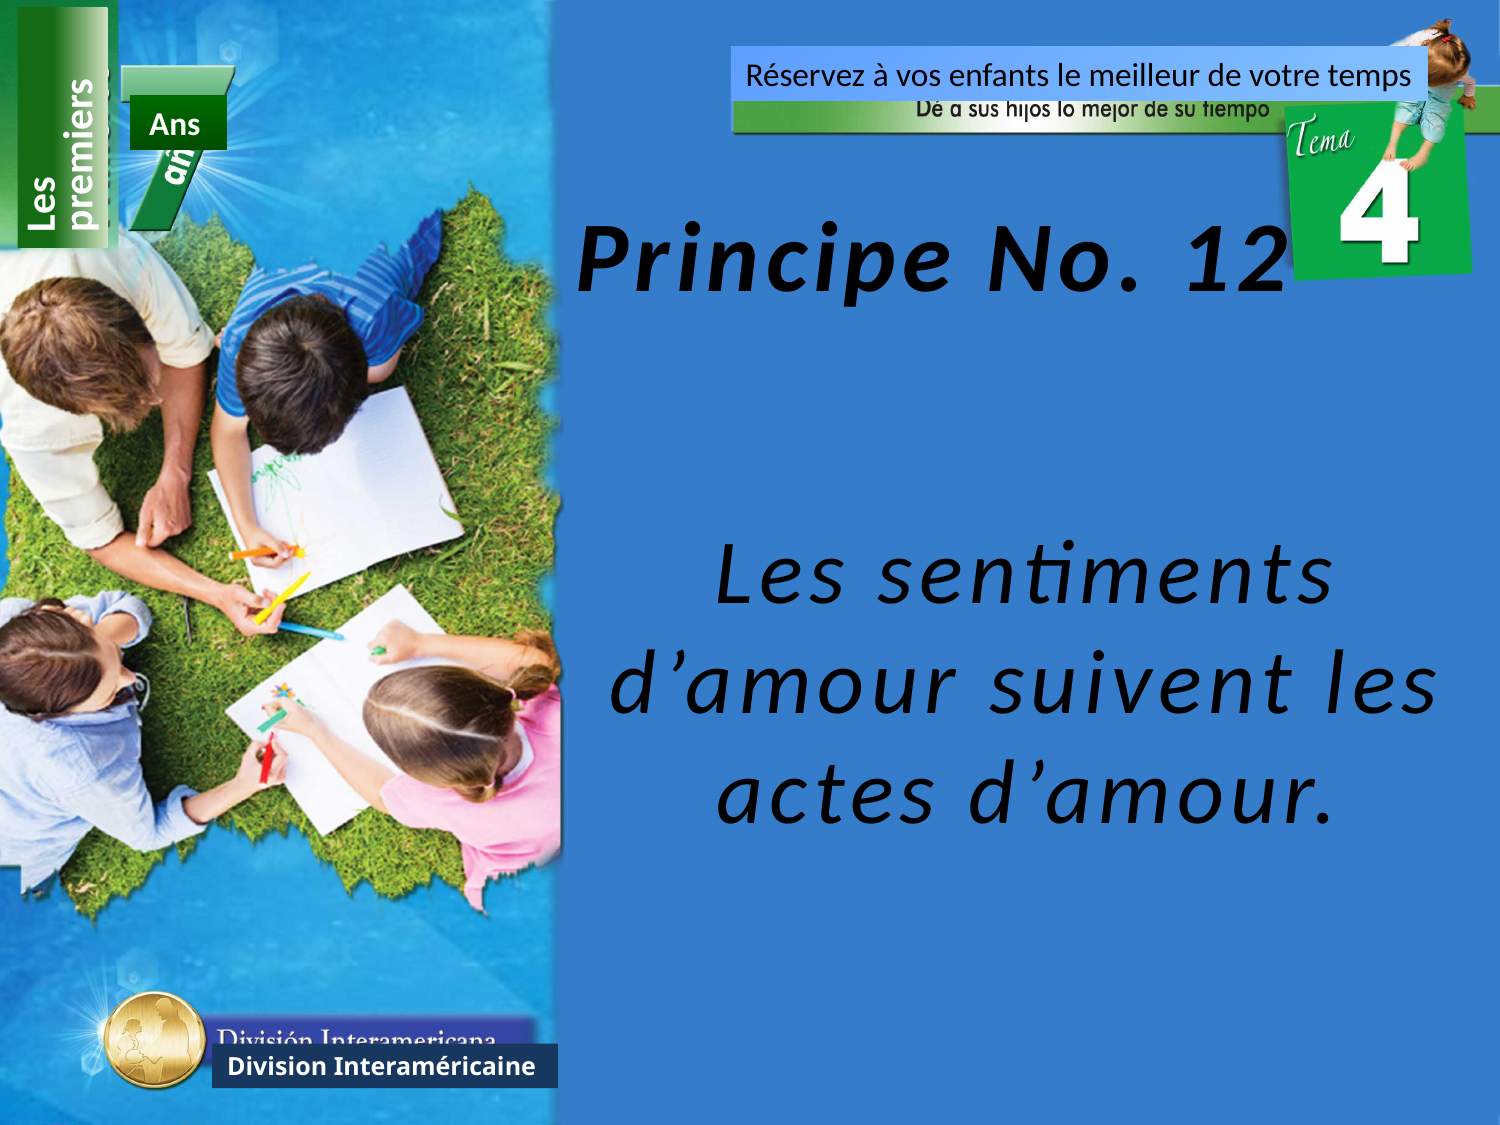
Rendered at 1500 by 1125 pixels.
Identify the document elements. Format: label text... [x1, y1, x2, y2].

picture [0, 0, 1500, 1125]
text_box Division Interaméricaine [212, 1043, 558, 1089]
text_box Ans [130, 95, 227, 150]
text_box Principe No. 12 Les sentiments d’amour suivent les actes d’amour. [560, 184, 1495, 849]
text_box Réservez à vos enfants le meilleur de votre temps [730, 46, 1428, 101]
text_box Les premiers [17, 7, 108, 248]
